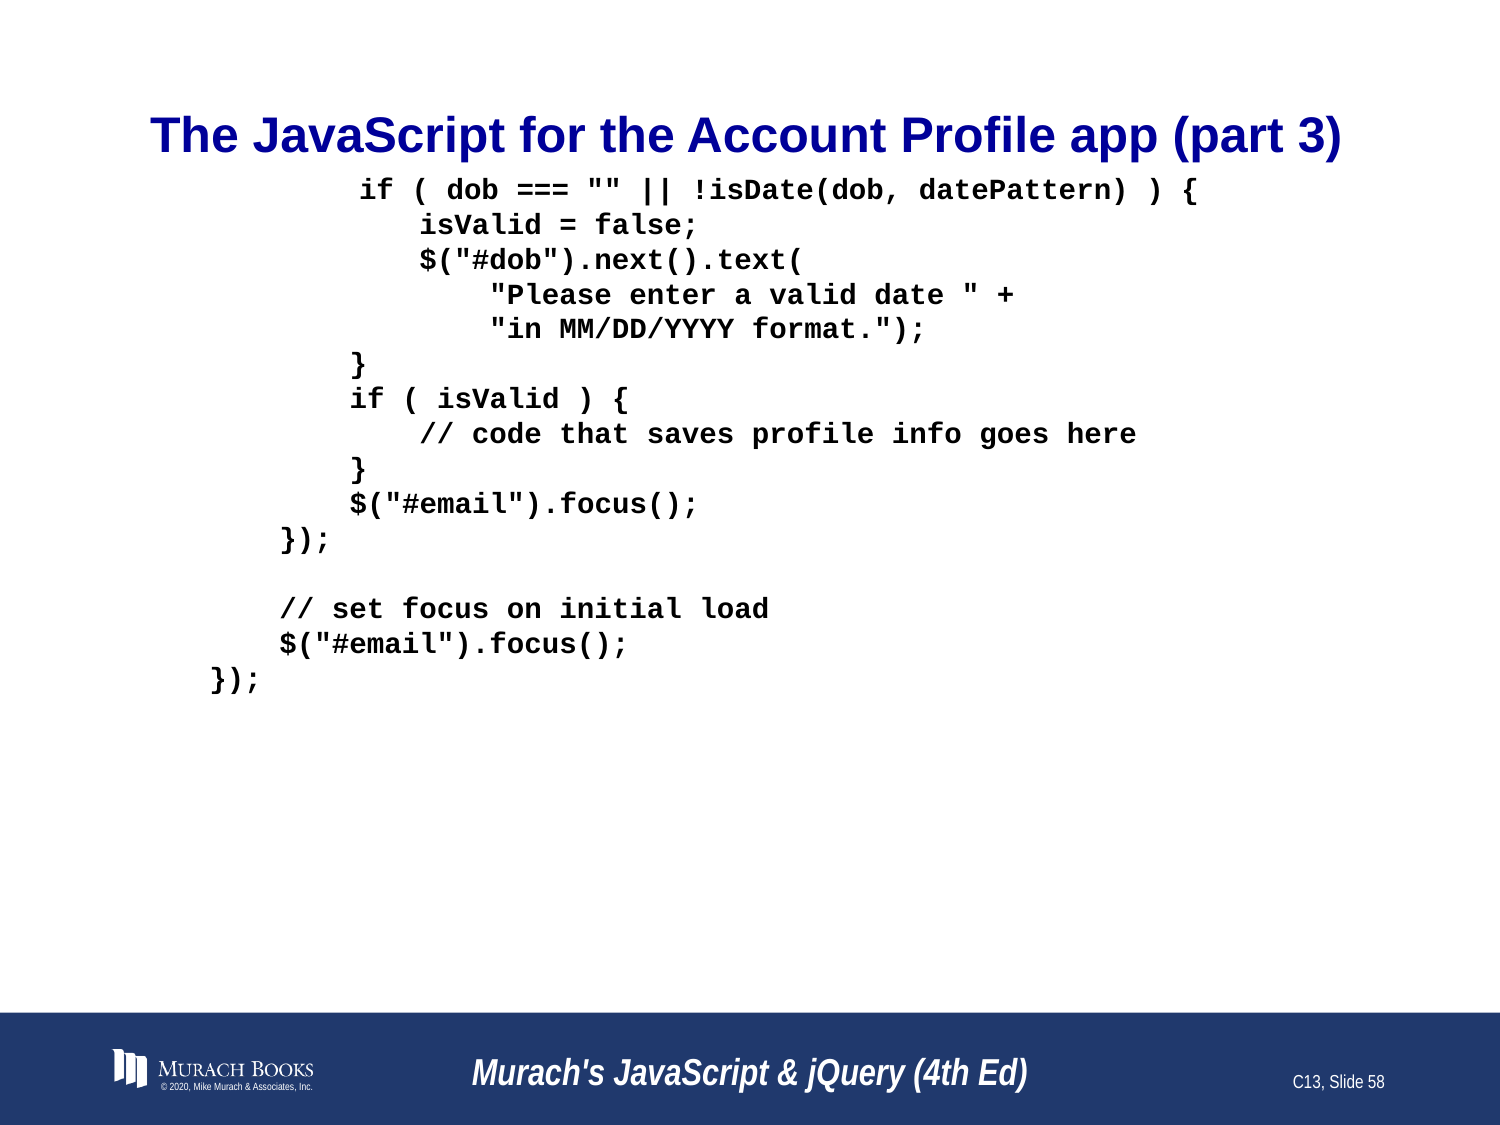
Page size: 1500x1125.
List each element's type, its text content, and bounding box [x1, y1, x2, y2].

slide_number C13, Slide 58 [1087, 1025, 1400, 1100]
title The JavaScript for the Account Profile app (part 3) [150, 102, 1350, 162]
footer © 2020, Mike Murach & Associates, Inc. [12, 1025, 463, 1100]
list if ( dob === "" || !isDate(dob, datePattern) ) { isValid = false; $("#dob").next().text( "Please enter a valid date " + "in MM/DD/YYYY format."); } if ( isValid ) { // code that saves profile info goes here } $("#email").focus(); }); // set focus on initial load $("#email").focus(); }); [137, 162, 1350, 963]
slide_number Murach's JavaScript & jQuery (4th Ed) [463, 1025, 1050, 1100]
